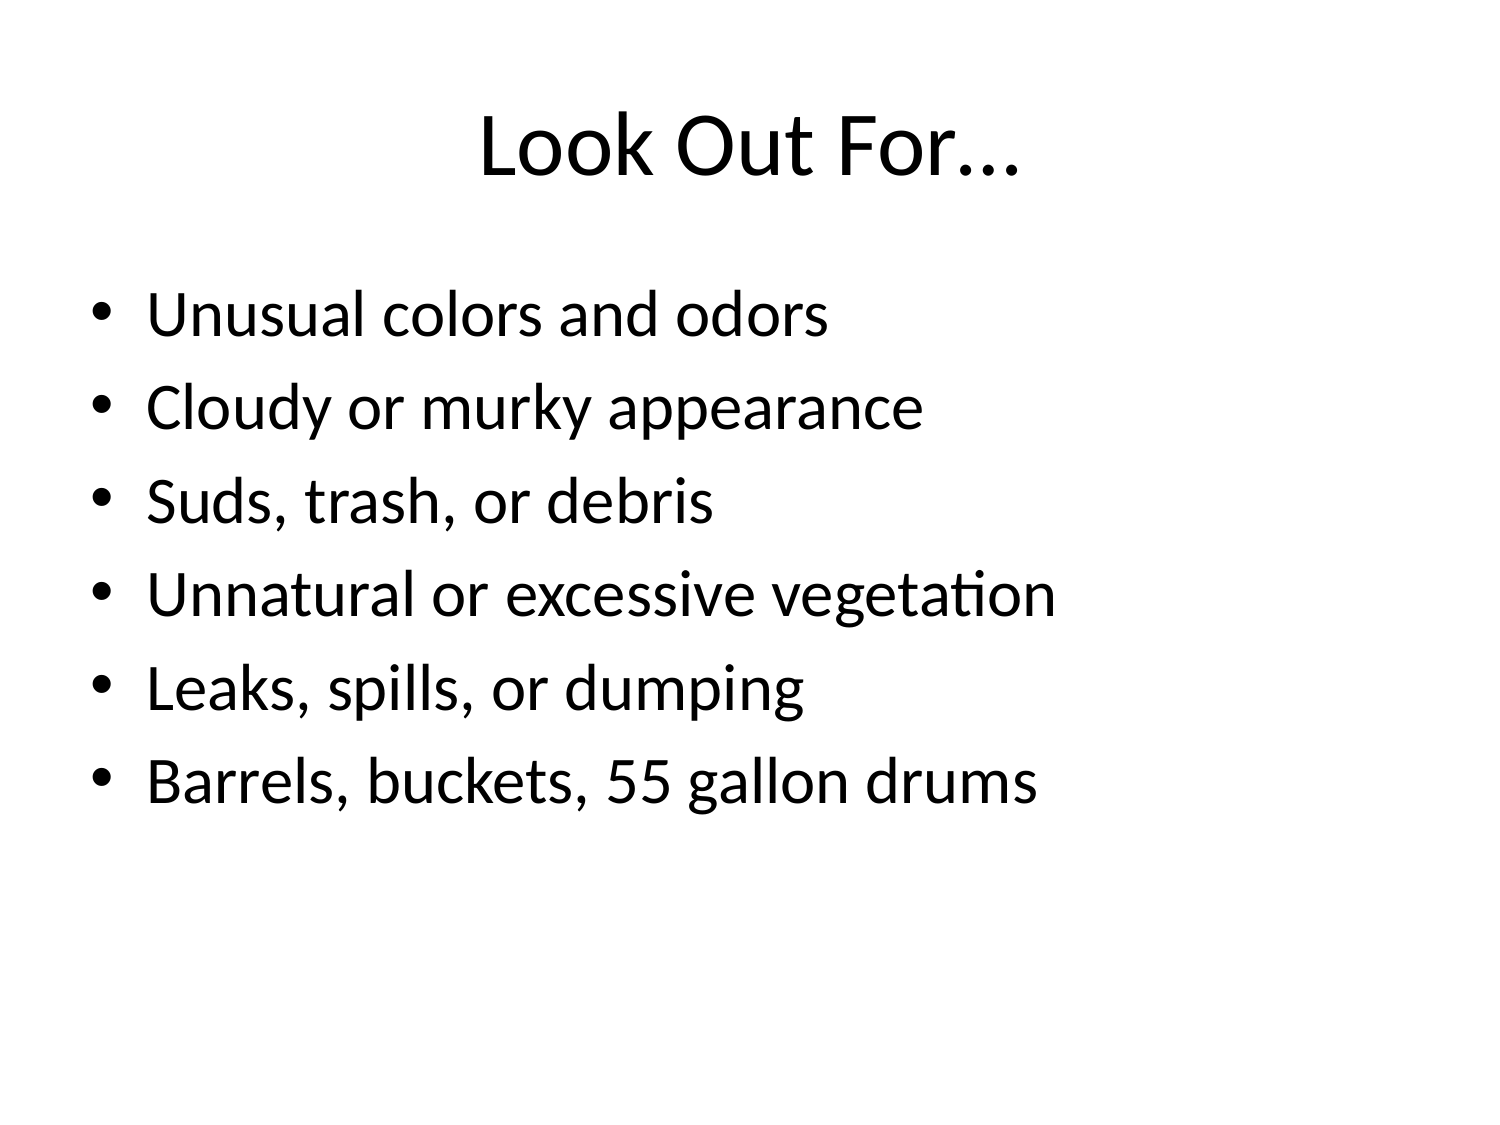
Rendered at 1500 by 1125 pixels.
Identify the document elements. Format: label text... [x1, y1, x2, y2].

title Look Out For… [75, 45, 1425, 233]
list Unusual colors and odors Cloudy or murky appearance Suds, trash, or debris Unnatural or excessive vegetation Leaks, spills, or dumping Barrels, buckets, 55 gallon drums [75, 262, 1425, 1005]
